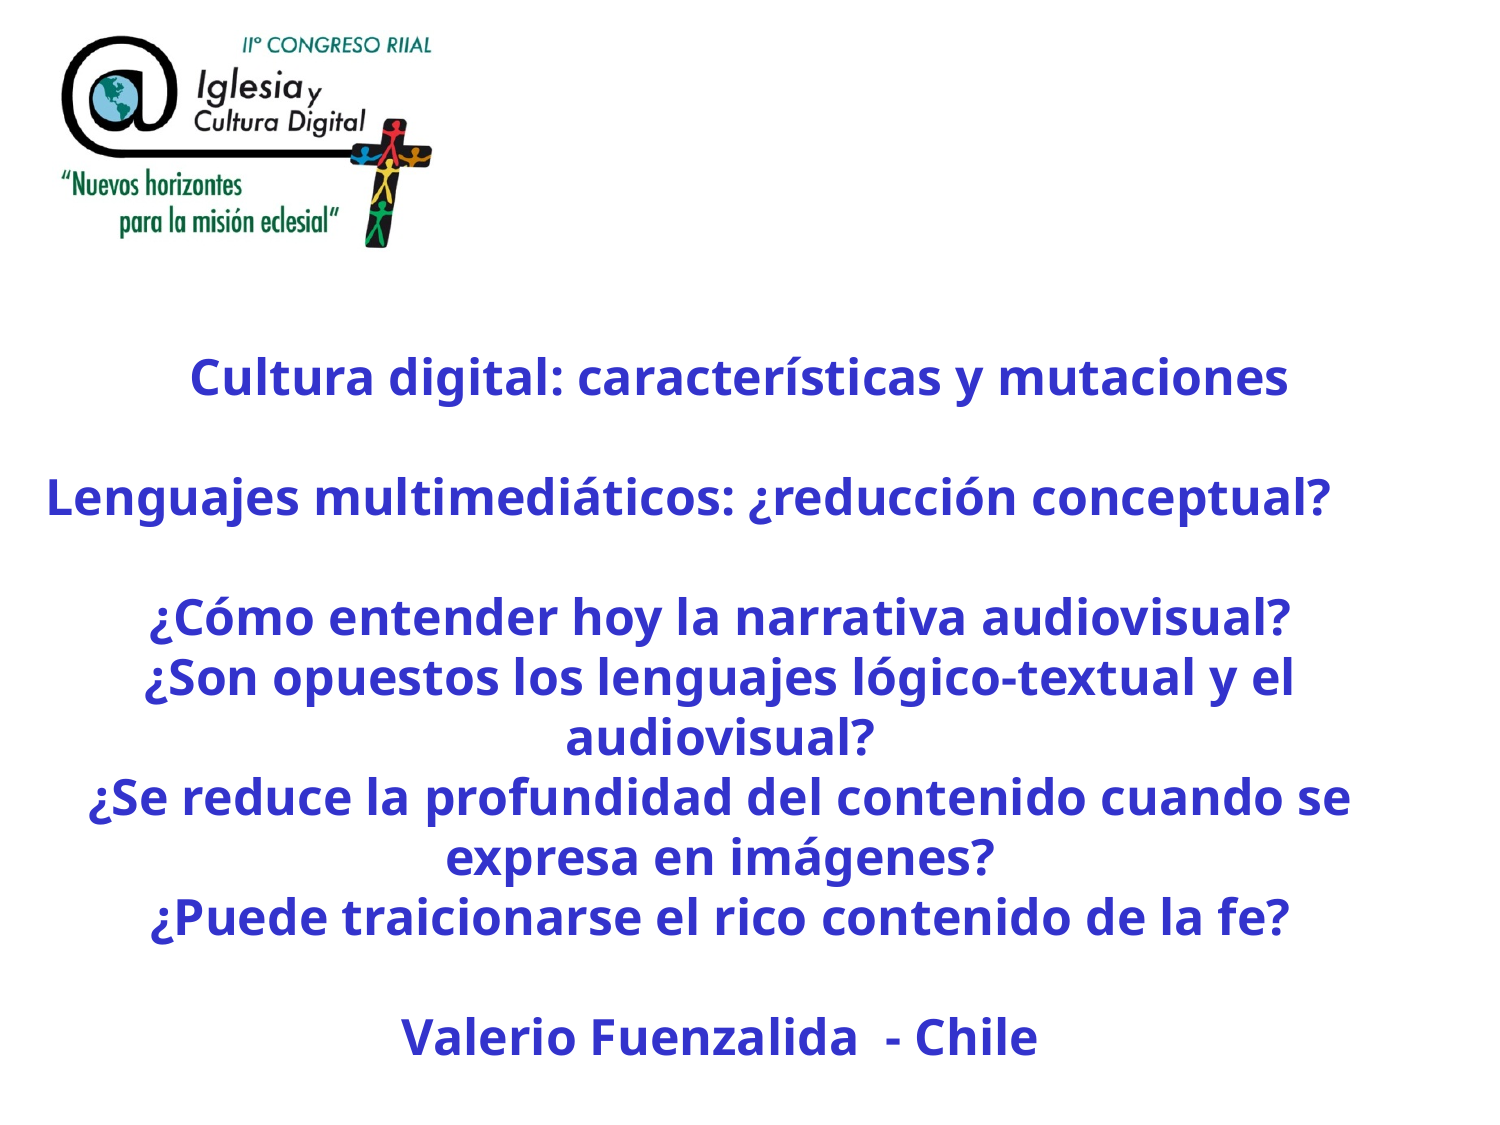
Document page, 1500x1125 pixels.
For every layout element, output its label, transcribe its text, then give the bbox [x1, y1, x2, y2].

picture [52, 30, 434, 256]
text_box Cultura digital: características y mutaciones Lenguajes multimediáticos: ¿reducción conceptual? ¿Cómo entender hoy la narrativa audiovisual? ¿Son opuestos los lenguajes lógico-textual y el audiovisual? ¿Se reduce la profundidad del contenido cuando se expresa en imágenes? ¿Puede traicionarse el rico contenido de la fe? Valerio Fuenzalida - Chile [17, 338, 1424, 1073]
